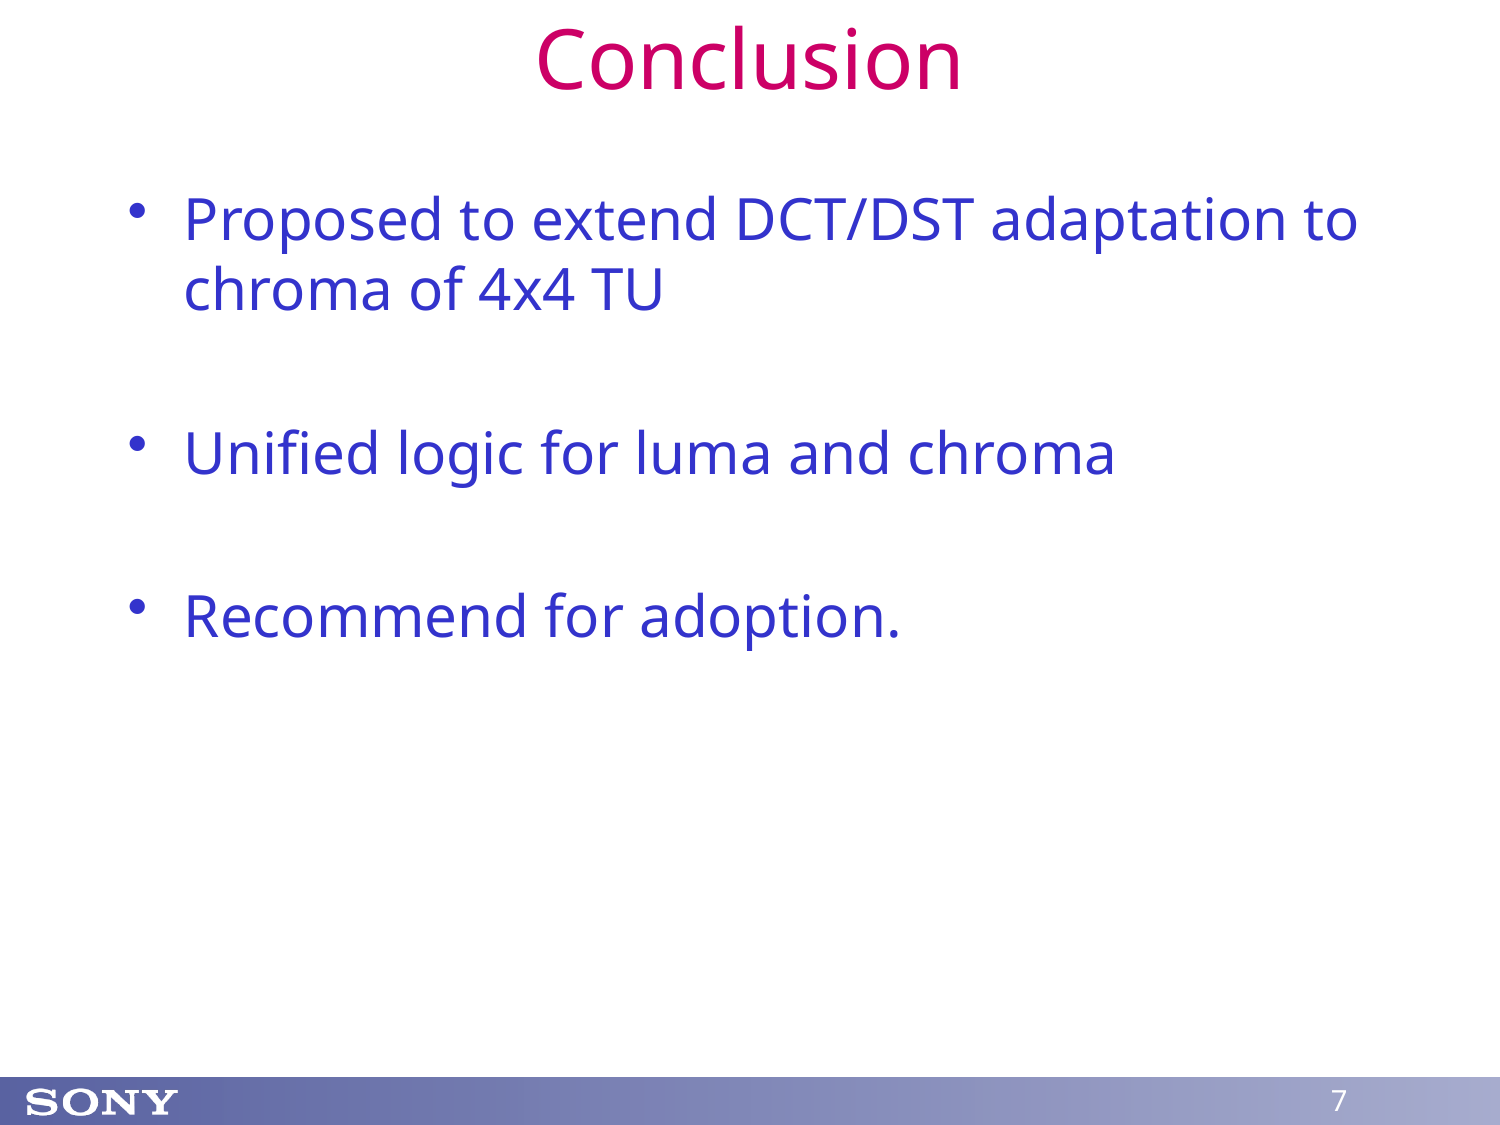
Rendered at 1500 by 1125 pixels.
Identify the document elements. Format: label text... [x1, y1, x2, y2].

title Conclusion [112, 0, 1388, 115]
picture [26, 1088, 178, 1116]
slide_number 7 [1049, 1074, 1363, 1125]
list Proposed to extend DCT/DST adaptation to chroma of 4x4 TU Unified logic for luma and chroma Recommend for adoption. [112, 174, 1388, 1076]
